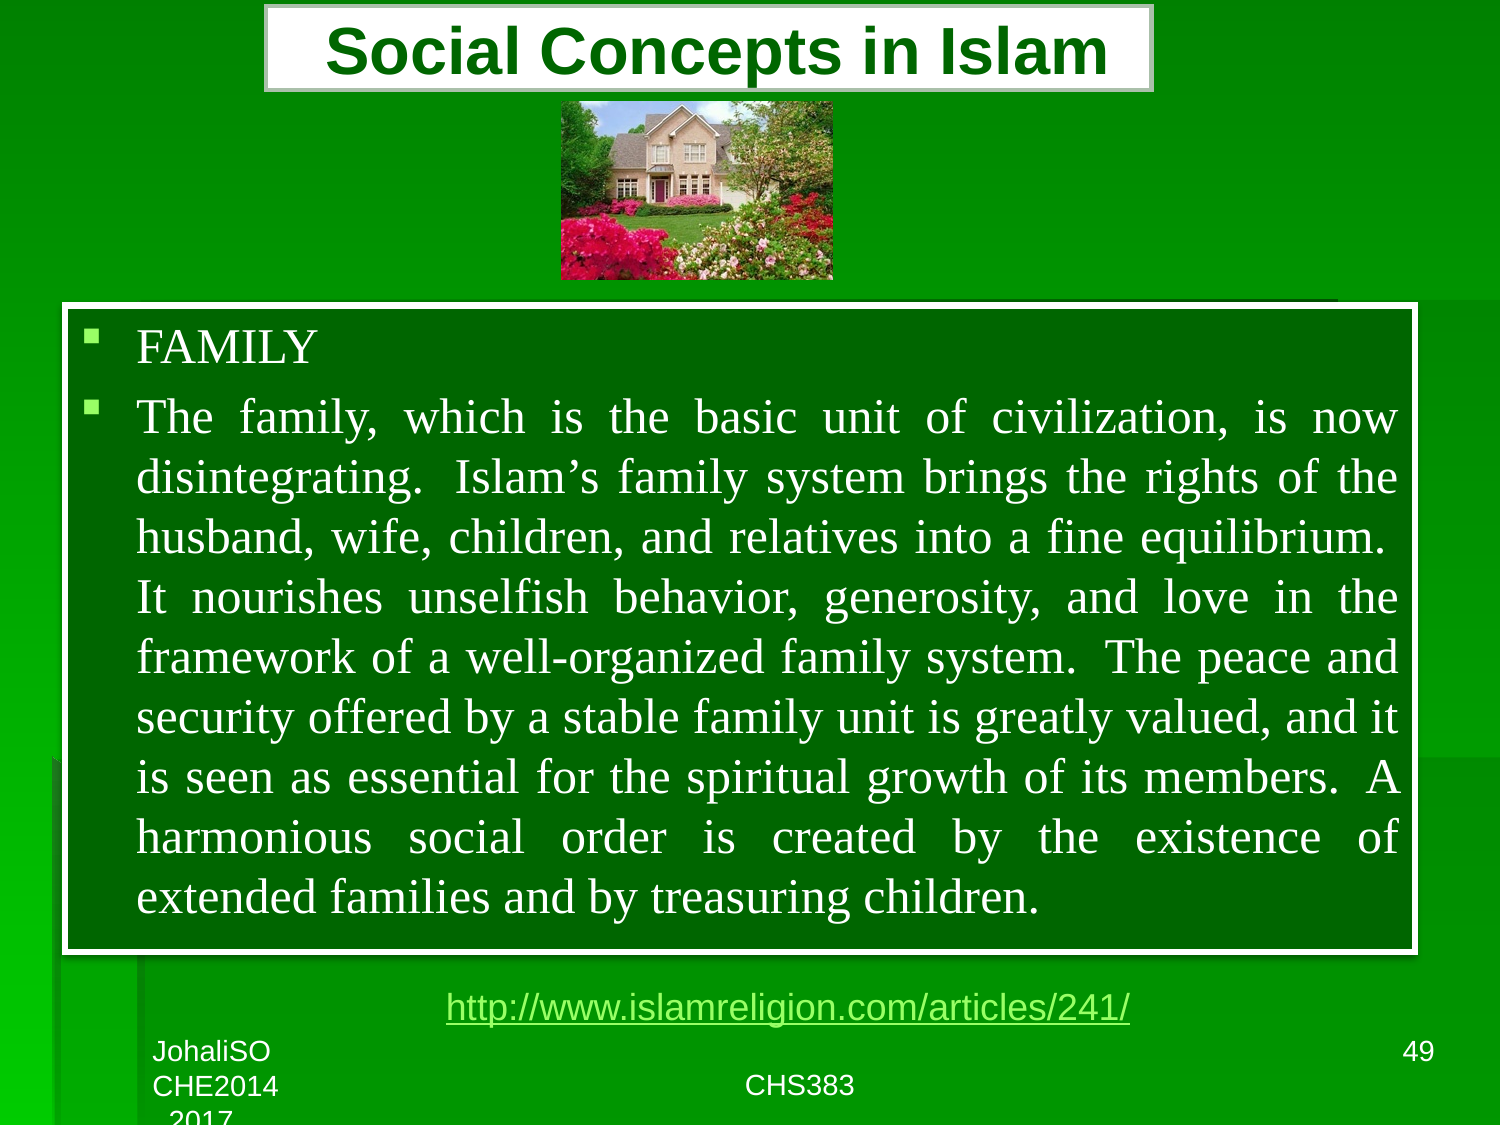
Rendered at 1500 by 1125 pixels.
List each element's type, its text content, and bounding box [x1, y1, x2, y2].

list FAMILY The family, which is the basic unit of civilization, is now disintegrating. Islam’s family system brings the rights of the husband, wife, children, and relatives into a fine equilibrium. It nourishes unselfish behavior, generosity, and love in the framework of a well-organized family system. The peace and security offered by a stable family unit is greatly valued, and it is seen as essential for the spiritual growth of its members. A harmonious social order is created by the existence of extended families and by treasuring children. [62, 302, 1418, 955]
title Social Concepts in Islam [264, 4, 1154, 92]
picture [560, 101, 833, 280]
footer CHS383 [562, 1058, 1038, 1103]
slide_number 49 [1137, 1024, 1451, 1103]
slide_number JohaliSOCHE2014_2017 [137, 1024, 305, 1103]
text_box http://www.islamreligion.com/articles/241/ [430, 975, 1146, 1036]
